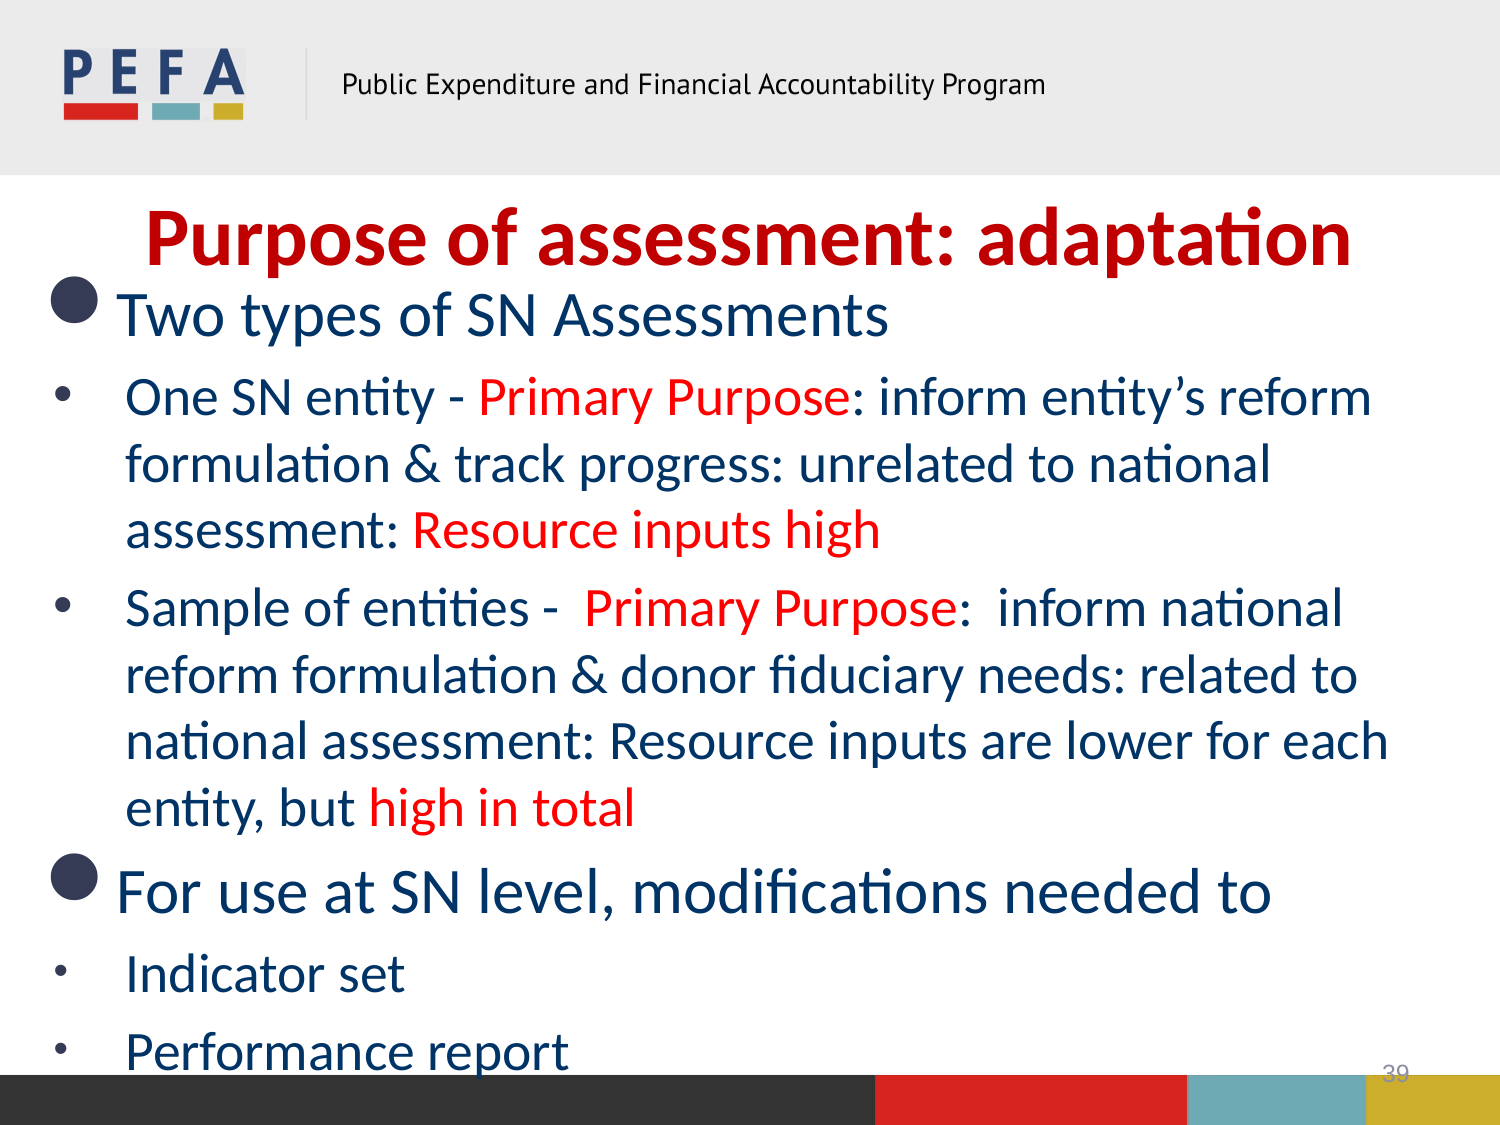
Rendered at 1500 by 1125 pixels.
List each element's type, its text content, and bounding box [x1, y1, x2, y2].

slide_number 39 [1074, 1095, 1425, 1103]
list Two types of SN Assessments One SN entity - Primary Purpose: inform entity’s reform formulation & track progress: unrelated to national assessment: Resource inputs high Sample of entities - Primary Purpose: inform national reform formulation & donor fiduciary needs: related to national assessment: Resource inputs are lower for each entity, but high in total For use at SN level, modifications needed to Indicator set Performance report [29, 278, 1500, 1095]
picture [0, 0, 1500, 148]
title Purpose of assessment: adaptation [0, 148, 1500, 291]
picture [0, 291, 1500, 1125]
